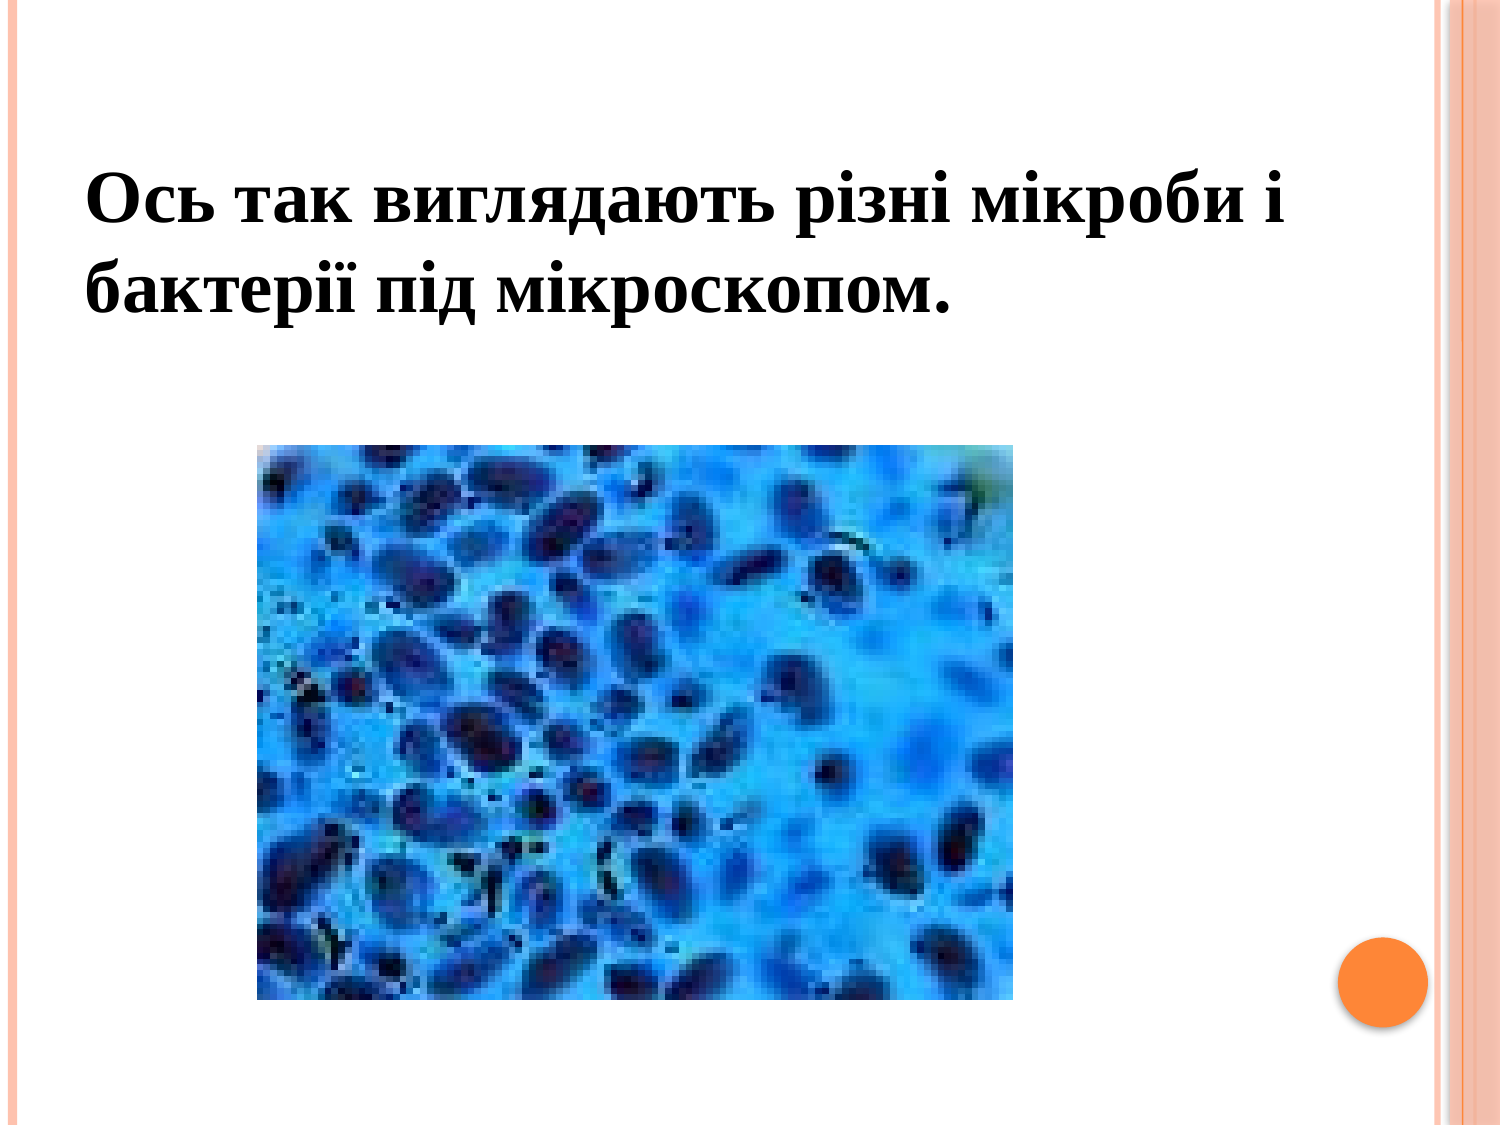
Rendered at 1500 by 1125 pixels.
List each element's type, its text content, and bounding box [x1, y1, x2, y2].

picture [257, 444, 1013, 1001]
text_box Ось так виглядають різні мікроби і бактерії під мікроскопом. [70, 140, 1407, 336]
